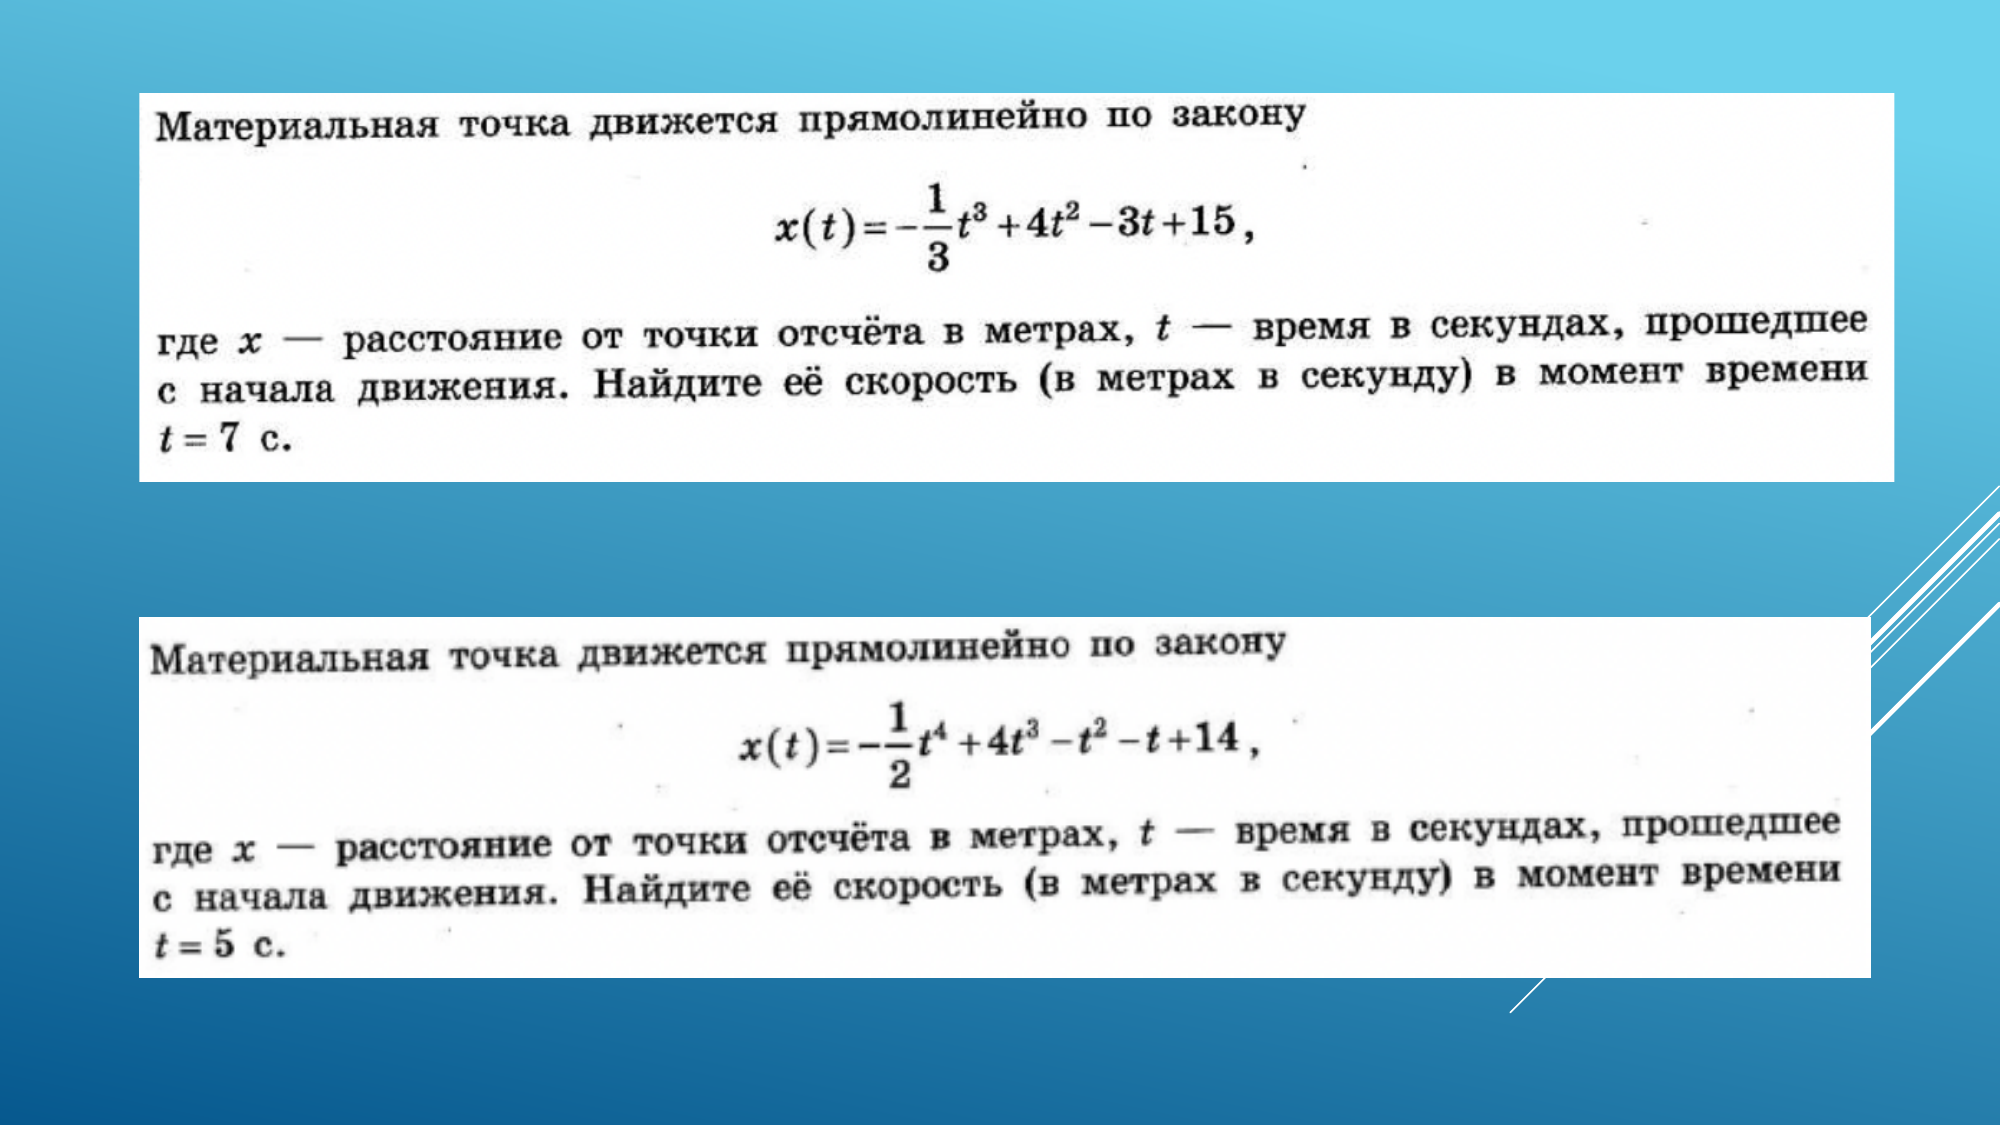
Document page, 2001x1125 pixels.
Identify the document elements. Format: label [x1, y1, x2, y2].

picture [139, 93, 1895, 483]
picture [139, 616, 1871, 978]
